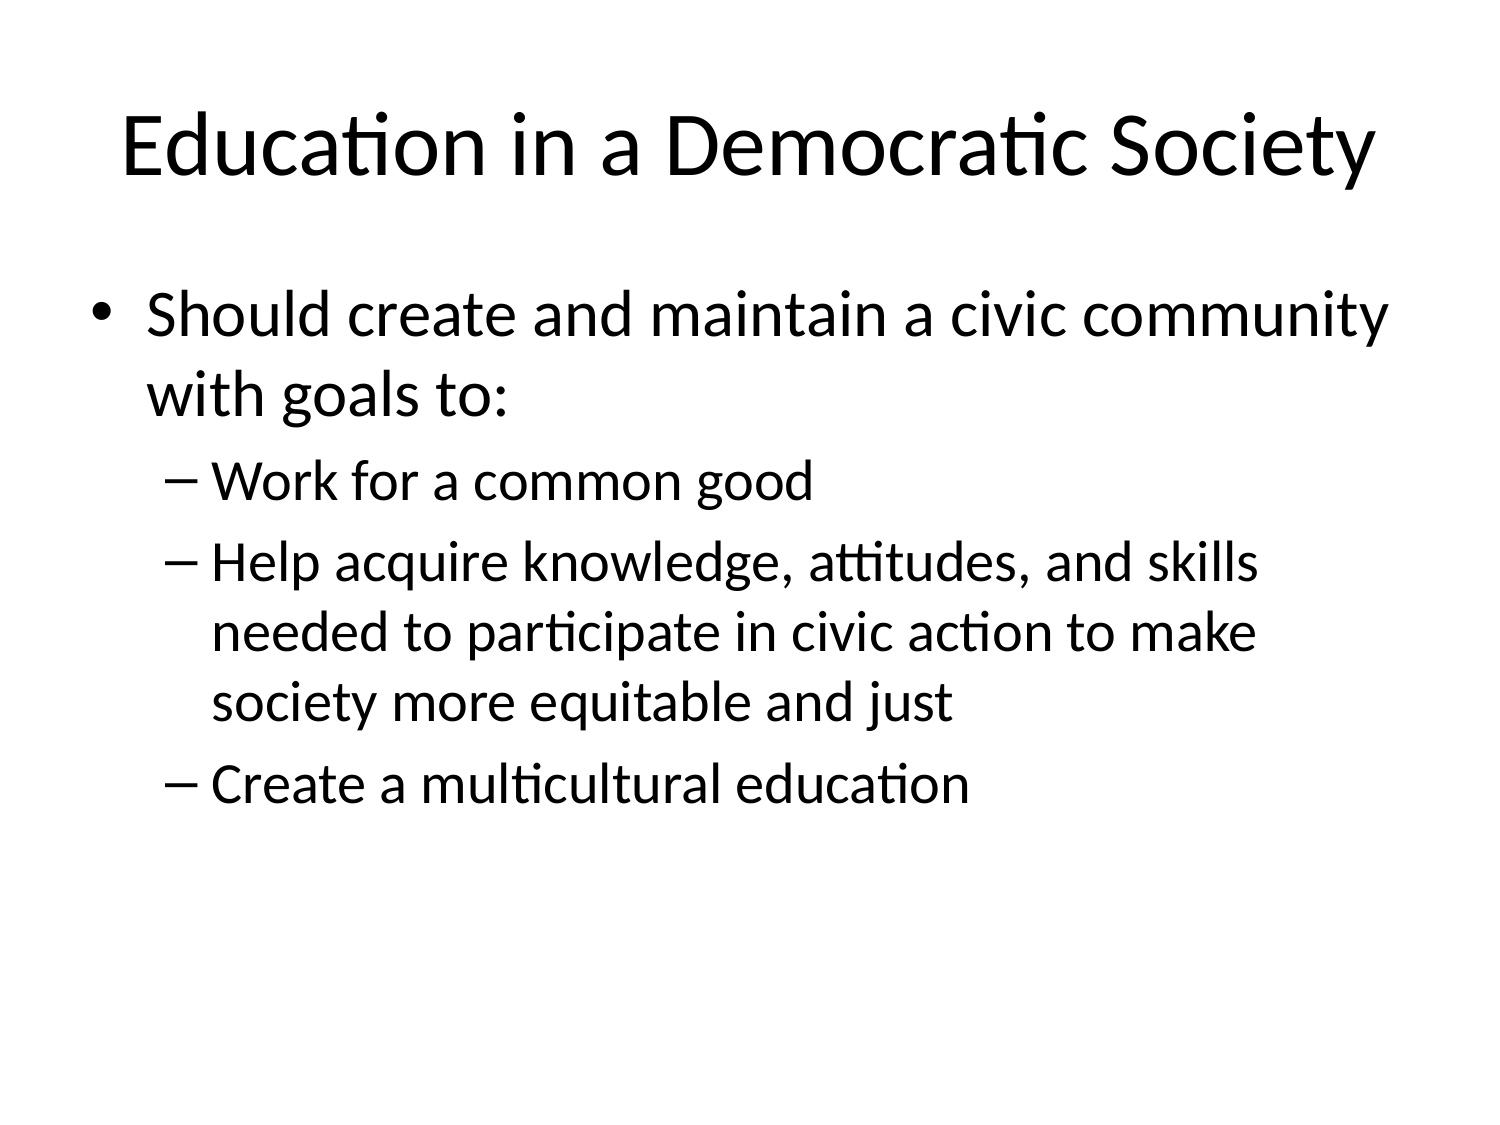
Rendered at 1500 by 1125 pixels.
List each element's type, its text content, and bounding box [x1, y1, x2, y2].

list Should create and maintain a civic community with goals to: Work for a common good Help acquire knowledge, attitudes, and skills needed to participate in civic action to make society more equitable and just Create a multicultural education [75, 262, 1425, 1005]
title Education in a Democratic Society [75, 45, 1425, 233]
